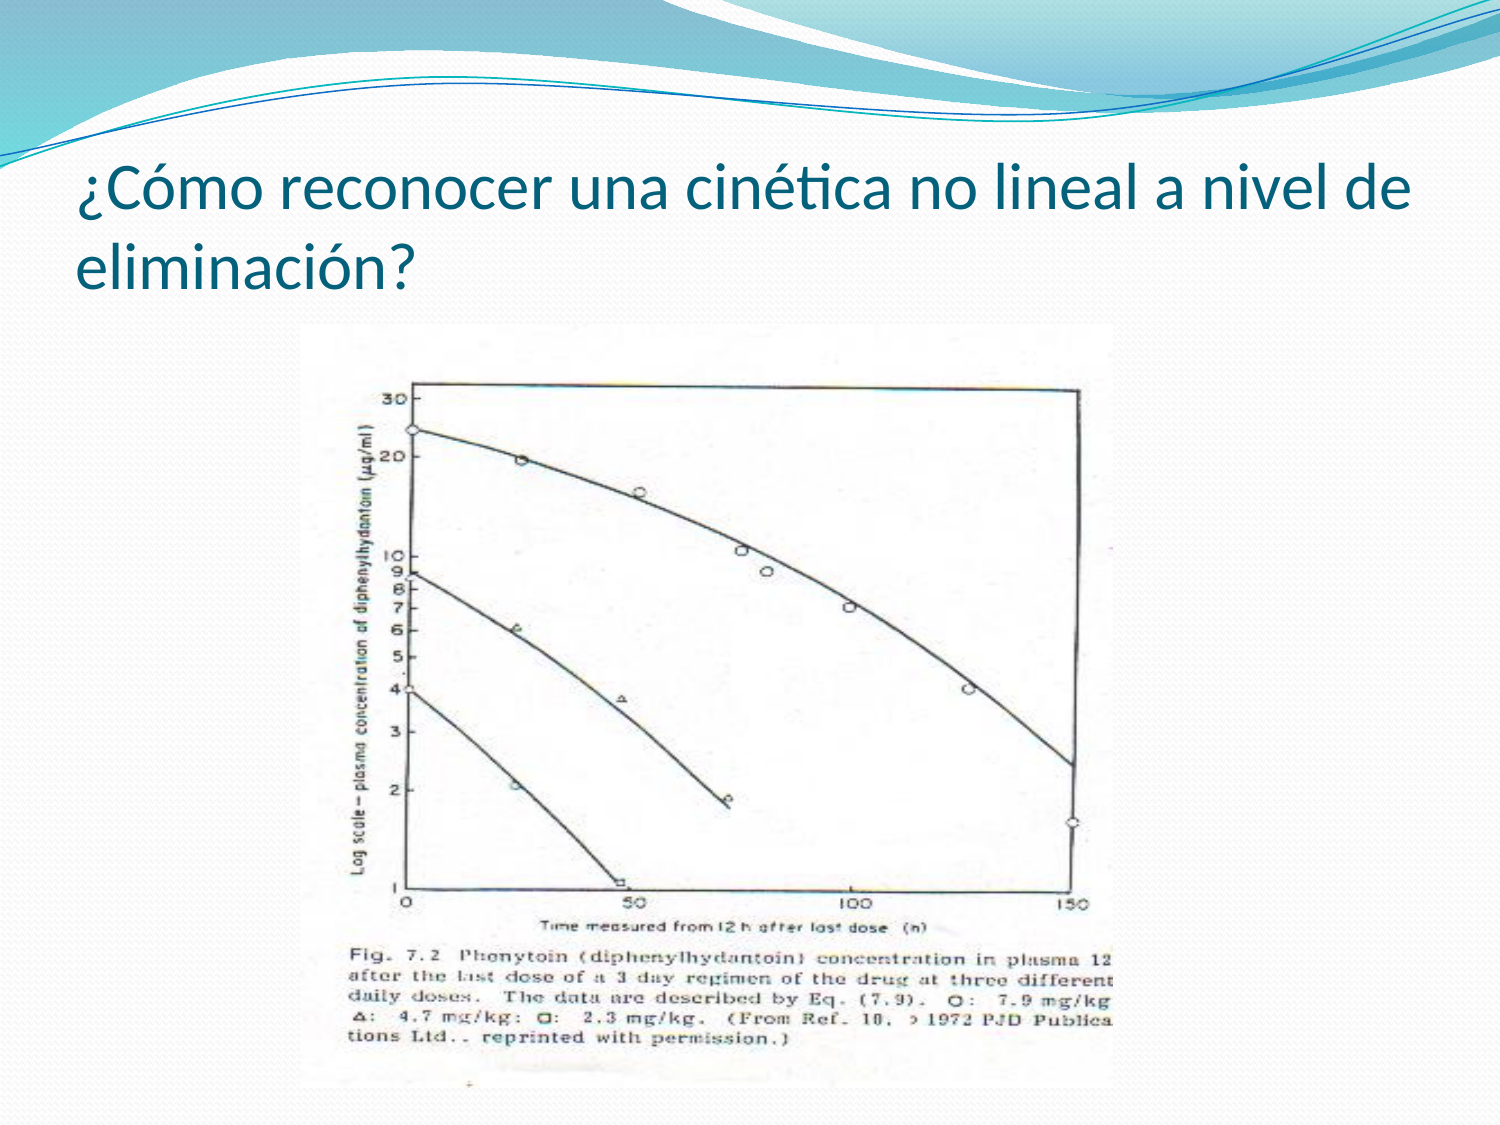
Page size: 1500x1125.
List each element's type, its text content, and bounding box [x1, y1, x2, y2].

picture [299, 324, 1113, 1088]
title ¿Cómo reconocer una cinética no lineal a nivel de eliminación? [74, 115, 1438, 304]
